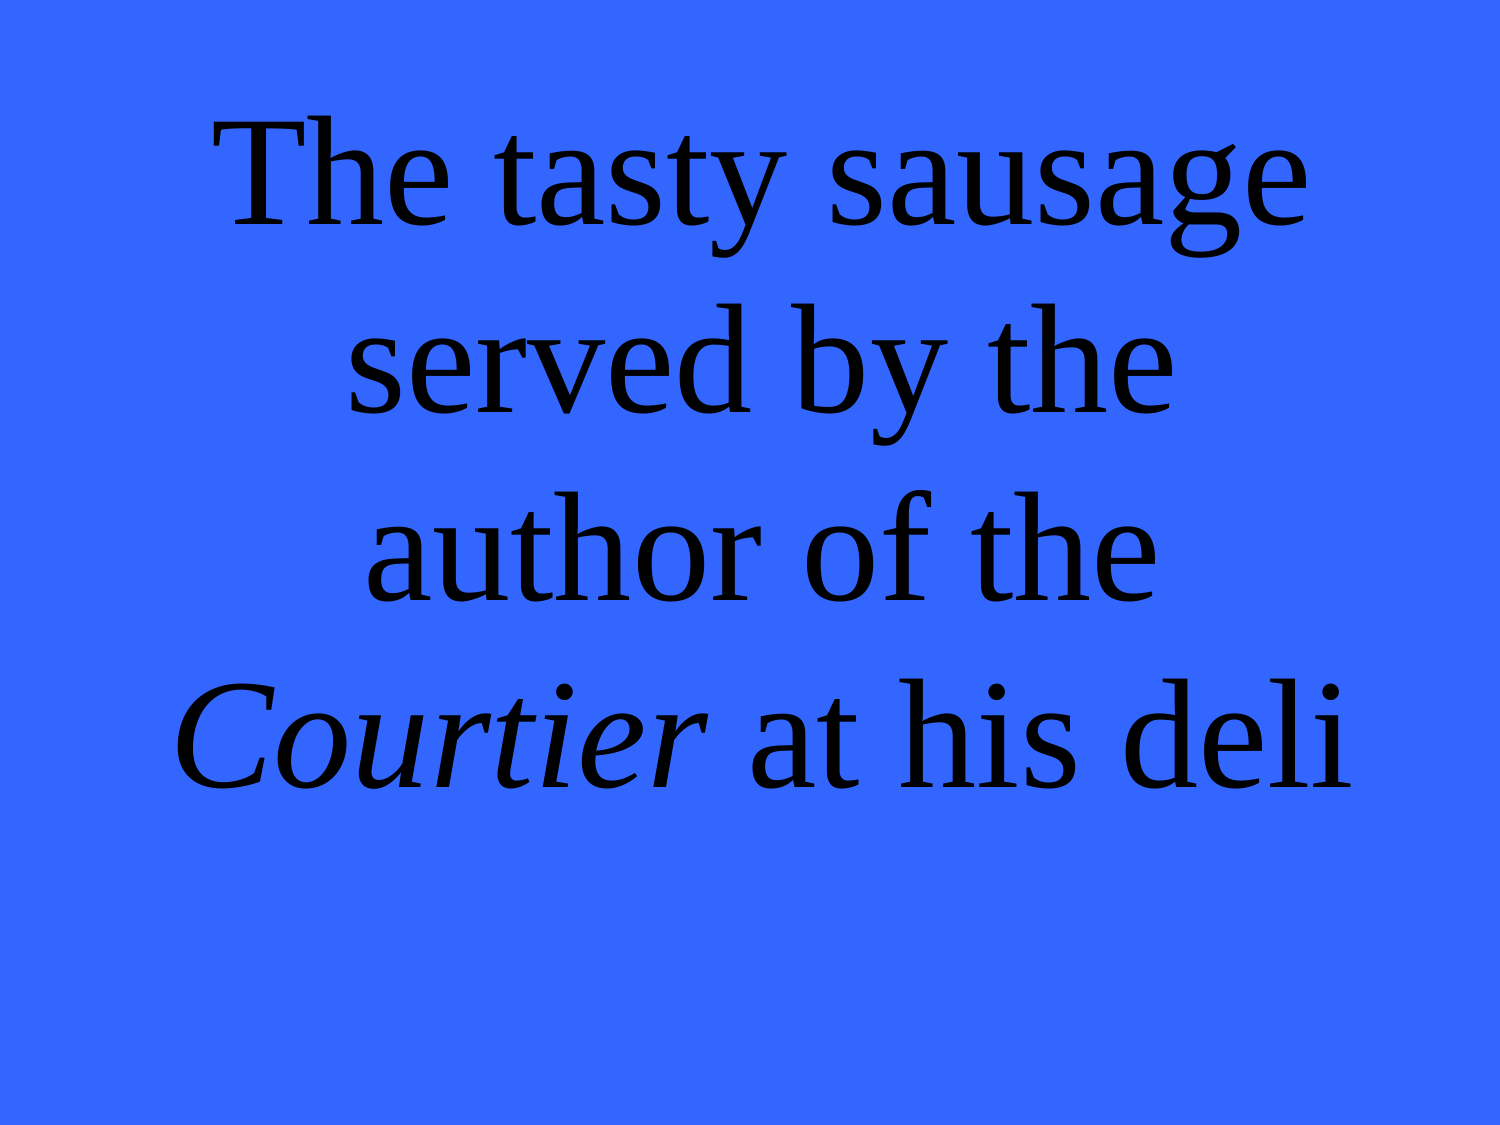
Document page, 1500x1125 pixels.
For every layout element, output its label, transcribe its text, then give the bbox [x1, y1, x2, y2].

title The tasty sausage served by the author of the Courtier at his deli [137, 112, 1388, 775]
